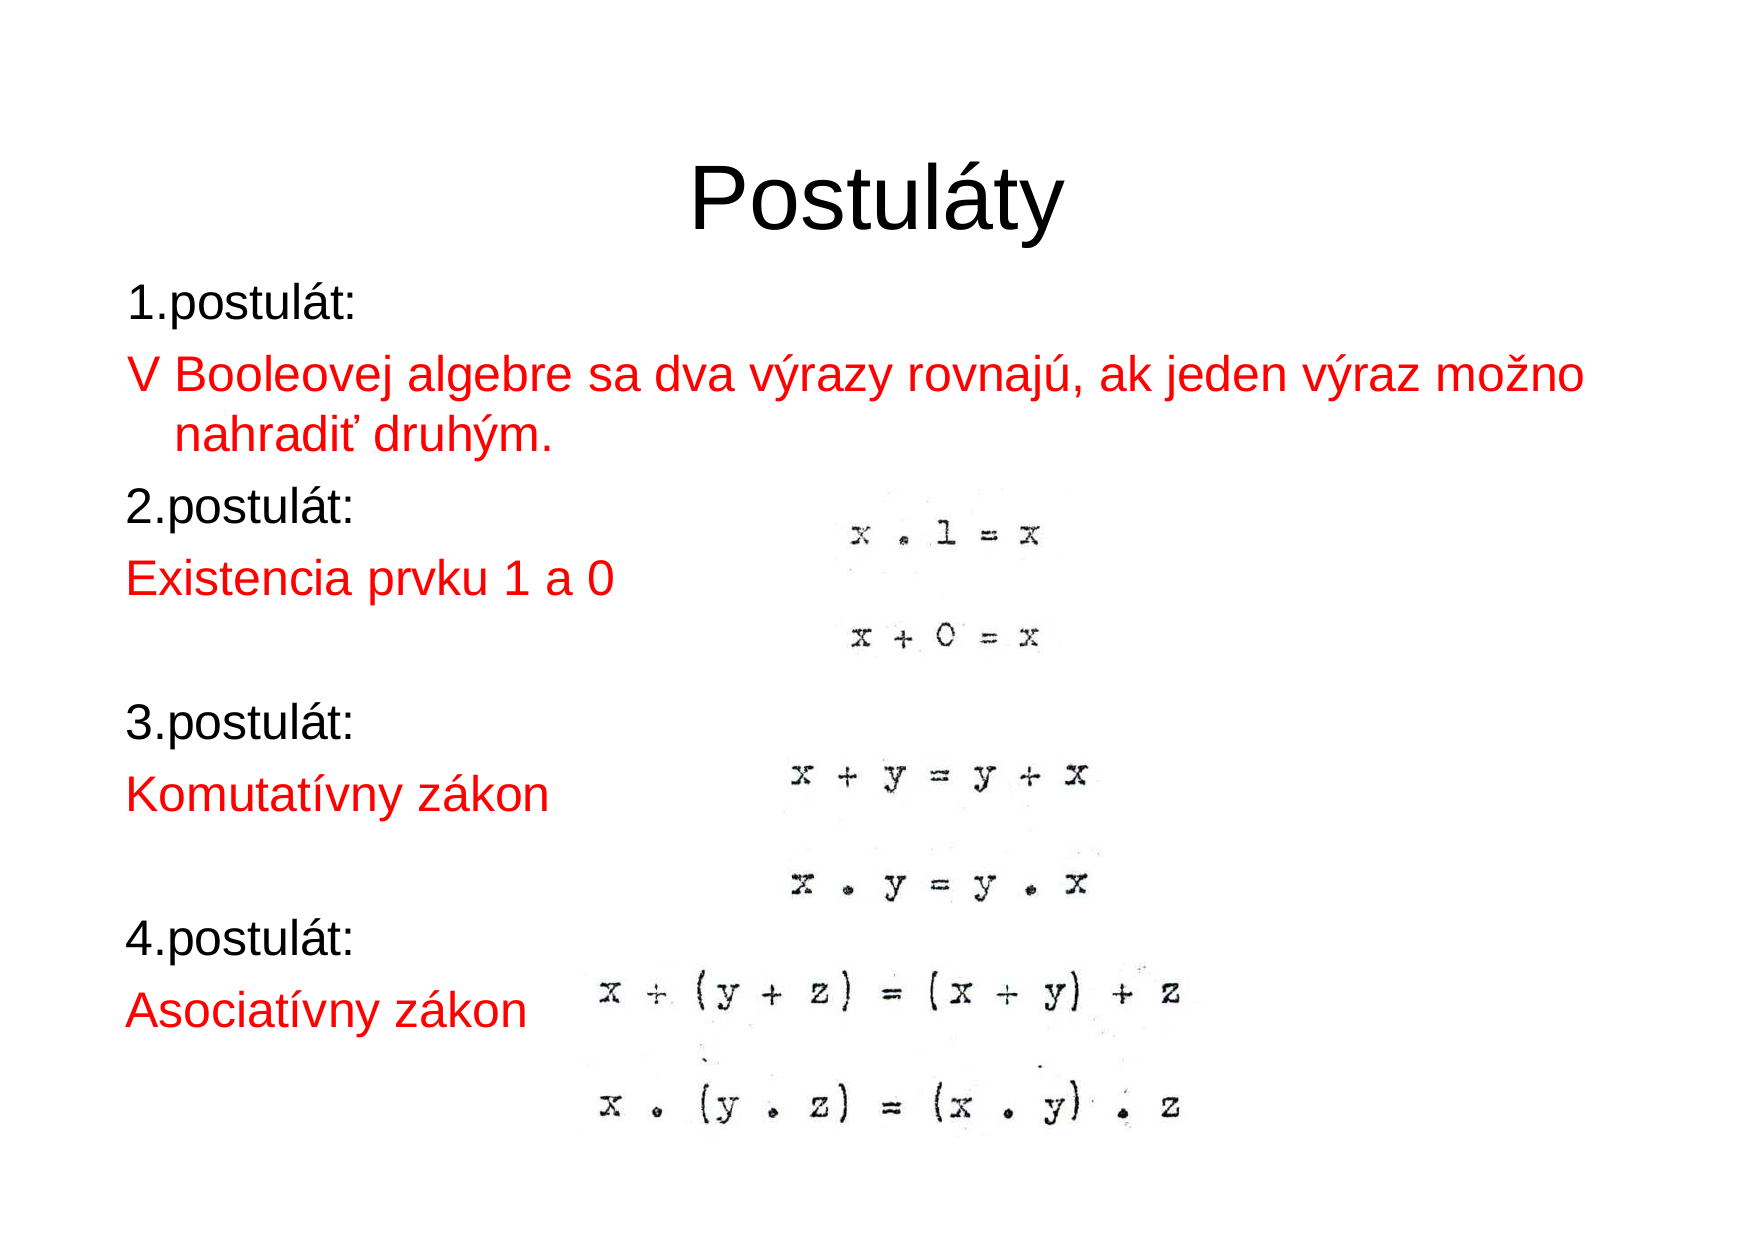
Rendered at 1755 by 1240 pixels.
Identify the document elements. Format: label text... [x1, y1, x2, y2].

text_box [581, 962, 1207, 1138]
title Postuláty [214, 117, 1540, 270]
text_box 1.postulát: V Booleovej algebre sa dva výrazy rovnajú, ak jeden výraz možno nahradiť druhým. 2.postulát: Existencia prvku 1 a 0 3.postulát: Komutatívny zákon 4.postulát: Asociatívny zákon [125, 269, 1663, 1040]
text_box [776, 750, 1107, 903]
